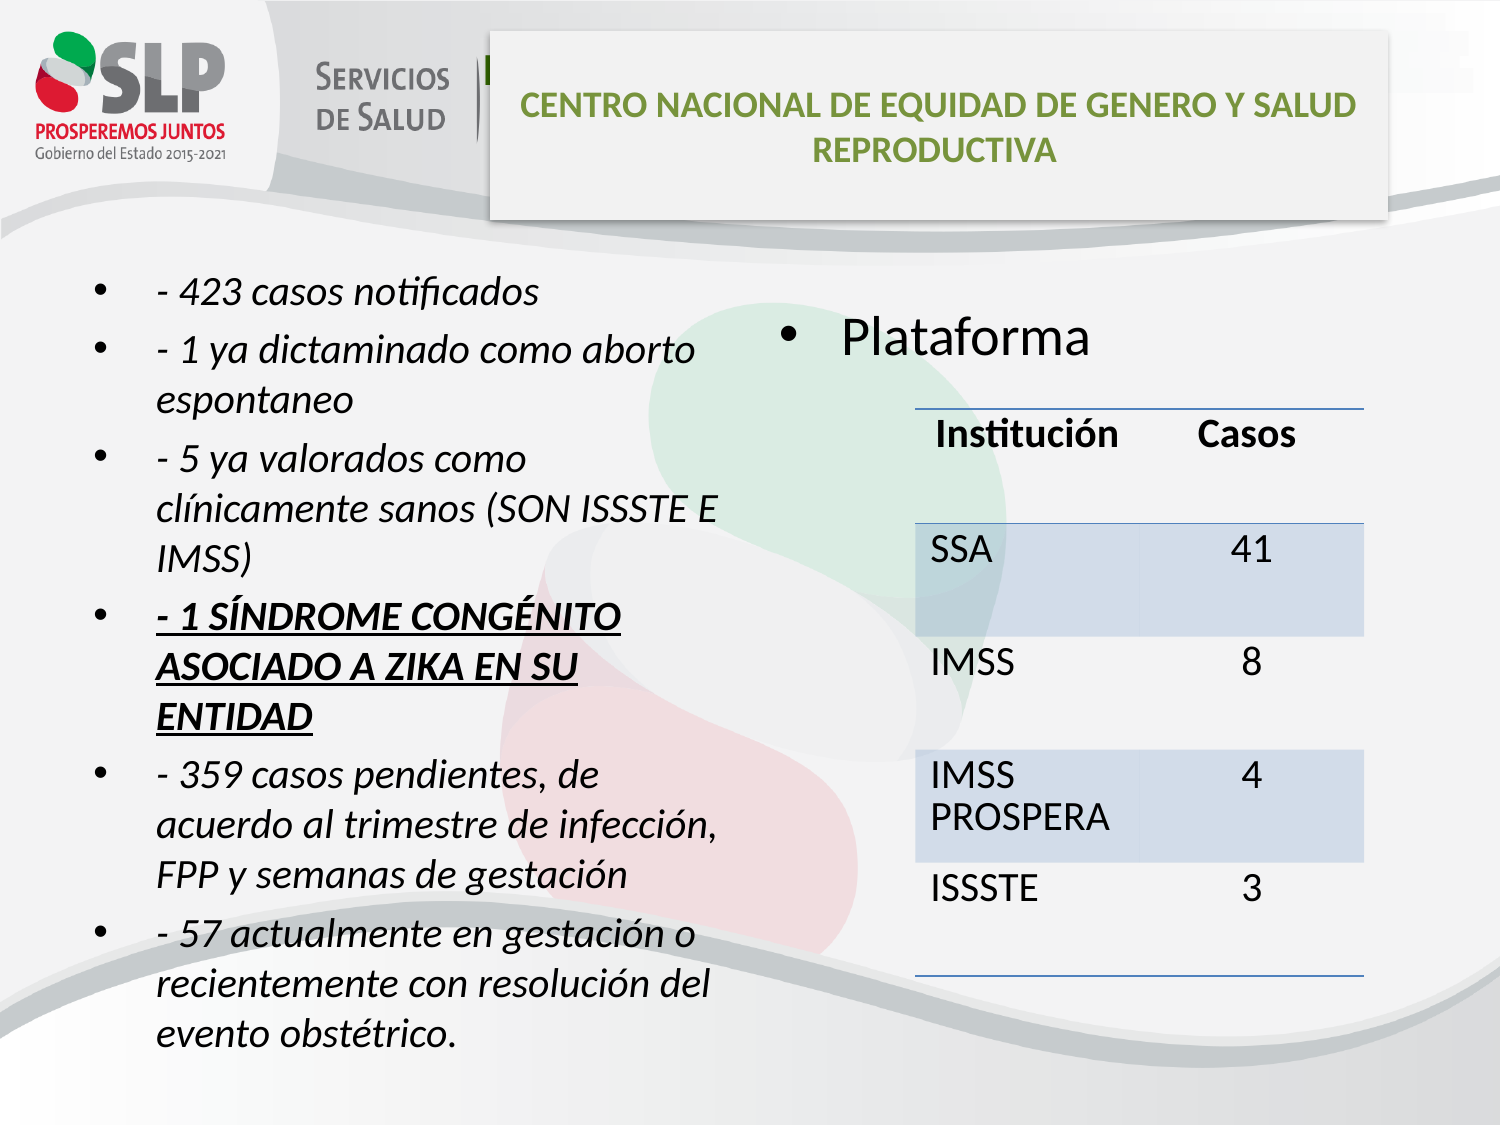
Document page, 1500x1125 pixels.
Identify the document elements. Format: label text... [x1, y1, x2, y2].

table_cell ISSSTE [915, 863, 1140, 975]
text_box CENTRO NACIONAL DE EQUIDAD DE GENERO Y SALUD REPRODUCTIVA [489, 30, 1389, 221]
table_cell 41 [1140, 524, 1364, 637]
table_cell 8 [1140, 637, 1364, 750]
table_cell 3 [1140, 863, 1364, 975]
list Plataforma [761, 290, 1425, 1005]
table_cell 4 [1140, 750, 1364, 863]
table_header Institución [915, 410, 1140, 523]
table_cell SSA [915, 524, 1140, 637]
table_cell IMSS [915, 637, 1140, 750]
picture [0, 0, 1500, 1125]
table_cell IMSS PROSPERA [915, 750, 1140, 863]
list - 423 casos notificados - 1 ya dictaminado como aborto espontaneo - 5 ya valorados como clínicamente sanos (SON ISSSTE E IMSS) - 1 SÍNDROME CONGÉNITO ASOCIADO A ZIKA EN SU ENTIDAD - 359 casos pendientes, de acuerdo al trimestre de infección, FPP y semanas de gestación - 57 actualmente en gestación o recientemente con resolución del evento obstétrico. [76, 255, 740, 904]
table_header Casos [1140, 410, 1364, 523]
